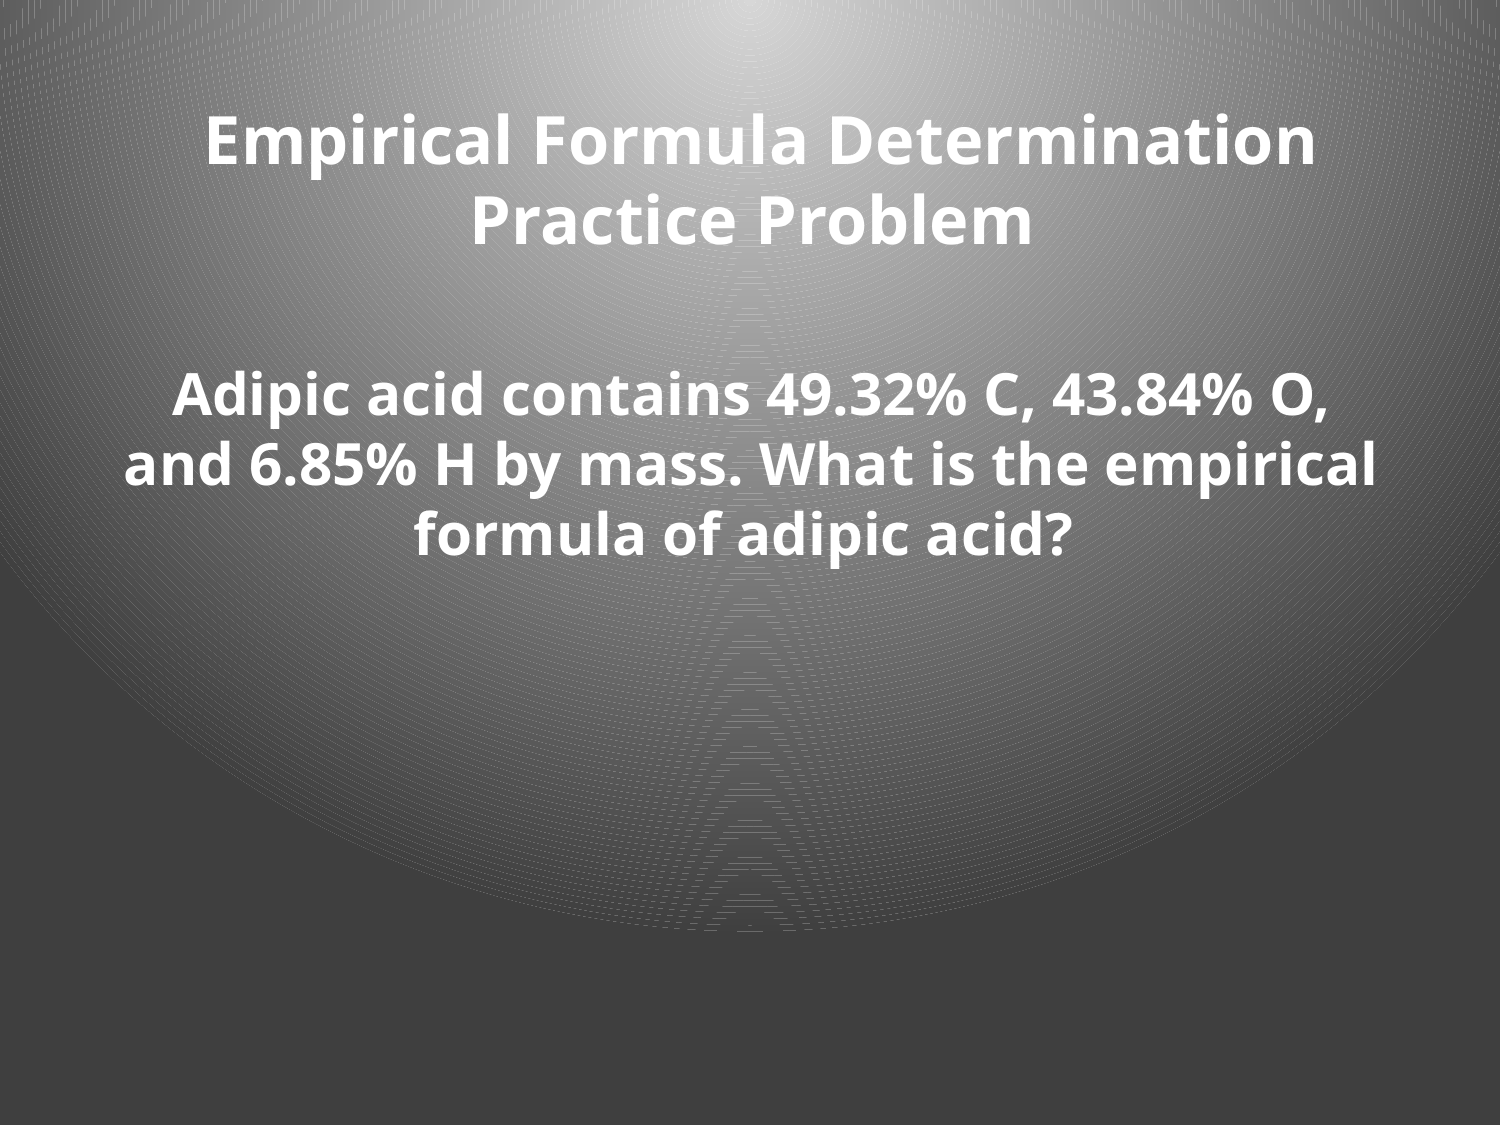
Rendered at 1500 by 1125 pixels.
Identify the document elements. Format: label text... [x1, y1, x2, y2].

text_box Adipic acid contains 49.32% C, 43.84% O, and 6.85% H by mass. What is the empirical formula of adipic acid? [99, 350, 1403, 575]
text_box Empirical Formula Determination Practice Problem [123, 128, 1399, 229]
